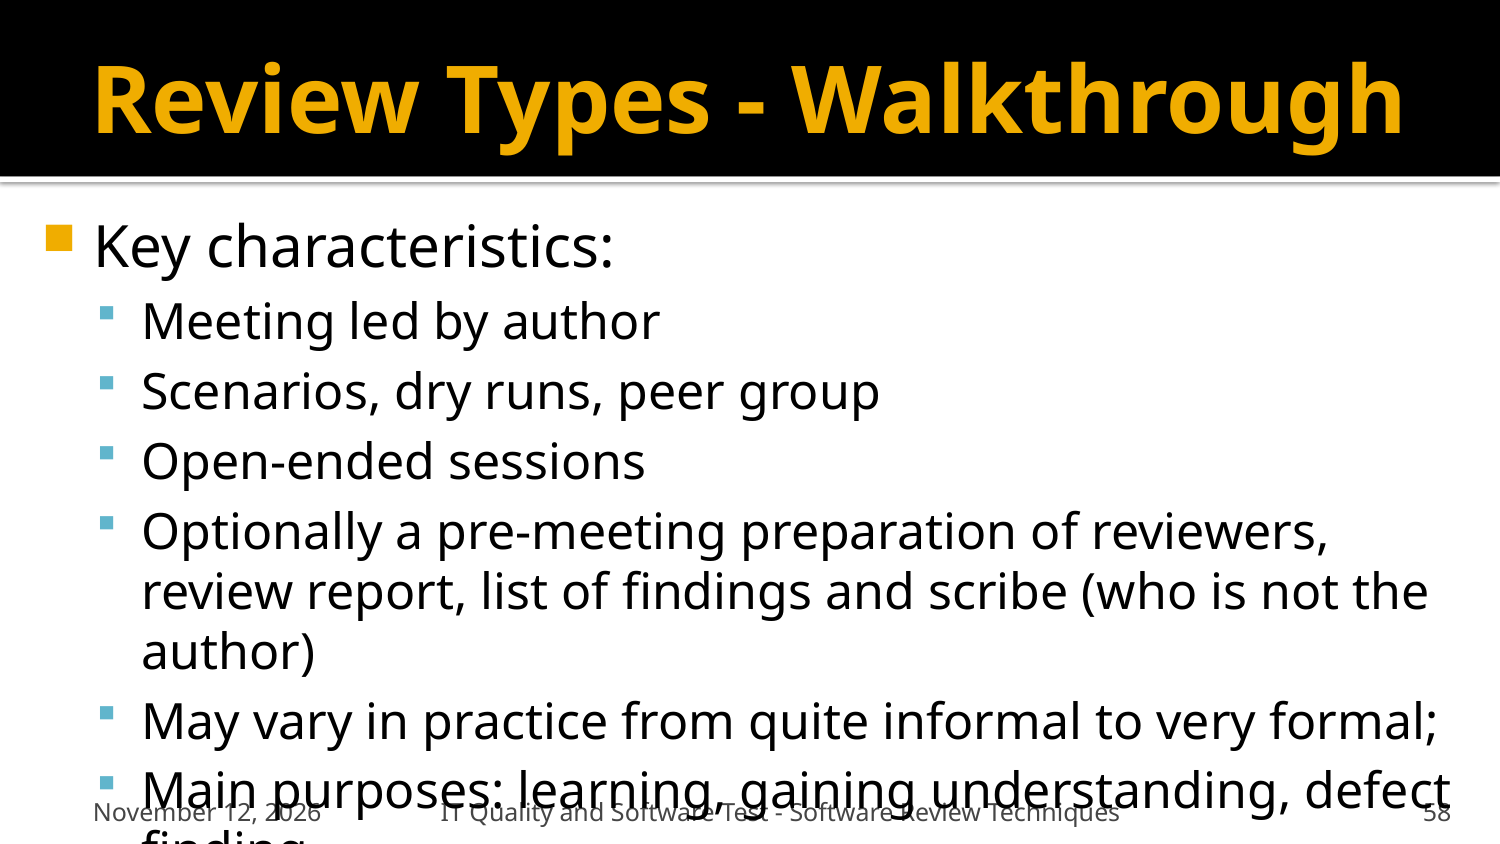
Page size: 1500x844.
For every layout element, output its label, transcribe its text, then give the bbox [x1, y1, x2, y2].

title Review Types - Walkthrough [75, 19, 1425, 174]
list Key characteristics: Meeting led by author Scenarios, dry runs, peer group Open-ended sessions Optionally a pre-meeting preparation of reviewers, review report, list of findings and scribe (who is not the author) May vary in practice from quite informal to very formal; Main purposes: learning, gaining understanding, defect finding. [12, 194, 1500, 844]
